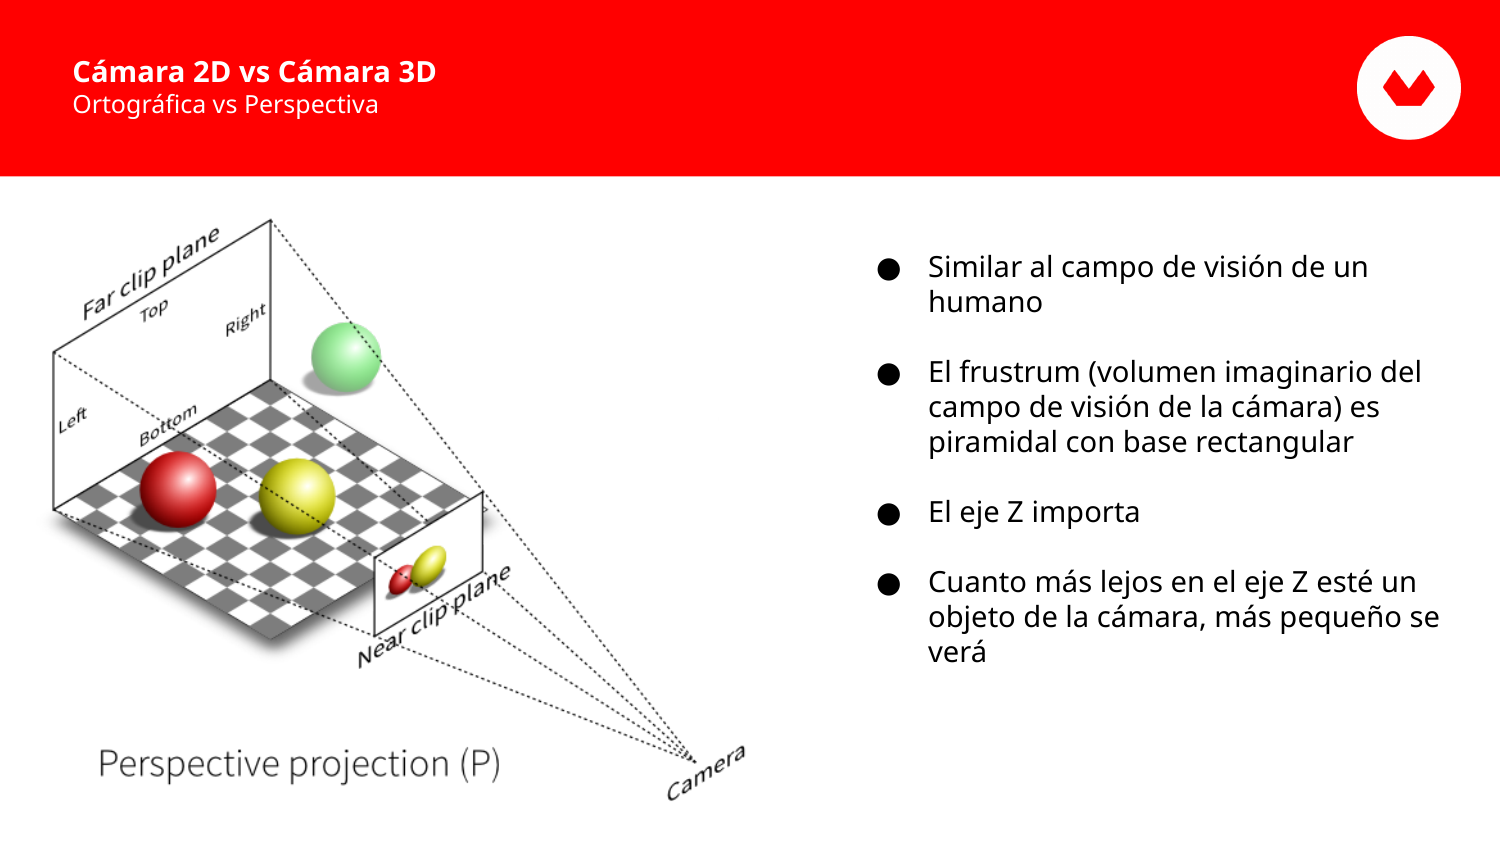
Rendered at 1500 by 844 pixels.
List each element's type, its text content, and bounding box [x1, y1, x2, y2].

picture [24, 201, 766, 819]
text_box Similar al campo de visión de un humano El frustrum (volumen imaginario del campo de visión de la cámara) es piramidal con base rectangular El eje Z importa Cuanto más lejos en el eje Z esté un objeto de la cámara, más pequeño se verá [838, 233, 1459, 766]
text_box Cámara 2D vs Cámara 3D Ortográfica vs Perspectiva [57, 38, 905, 138]
picture [1333, 16, 1480, 160]
text_box [0, 0, 1500, 177]
